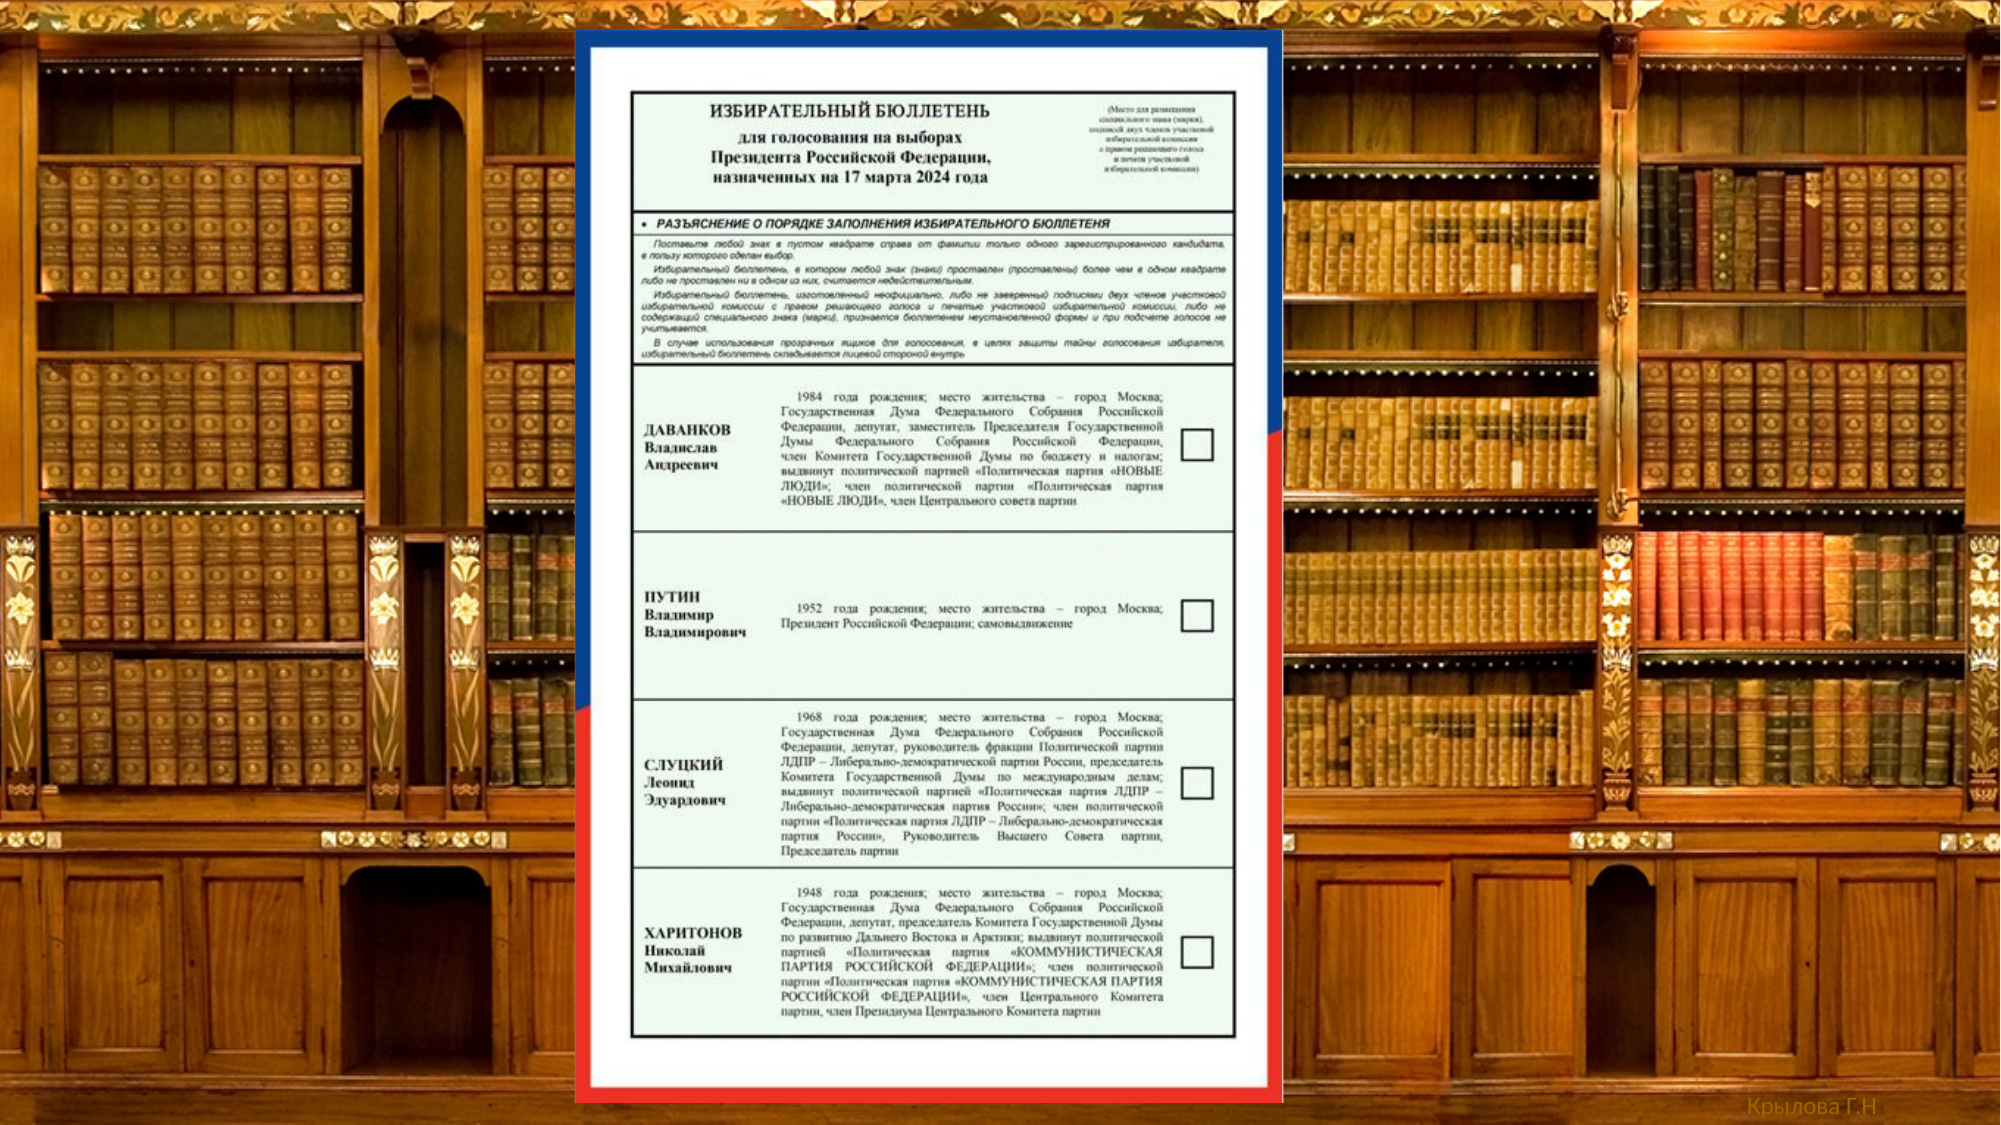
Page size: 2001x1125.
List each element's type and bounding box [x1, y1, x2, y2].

list [574, 30, 1284, 1103]
picture [0, 0, 2001, 1125]
